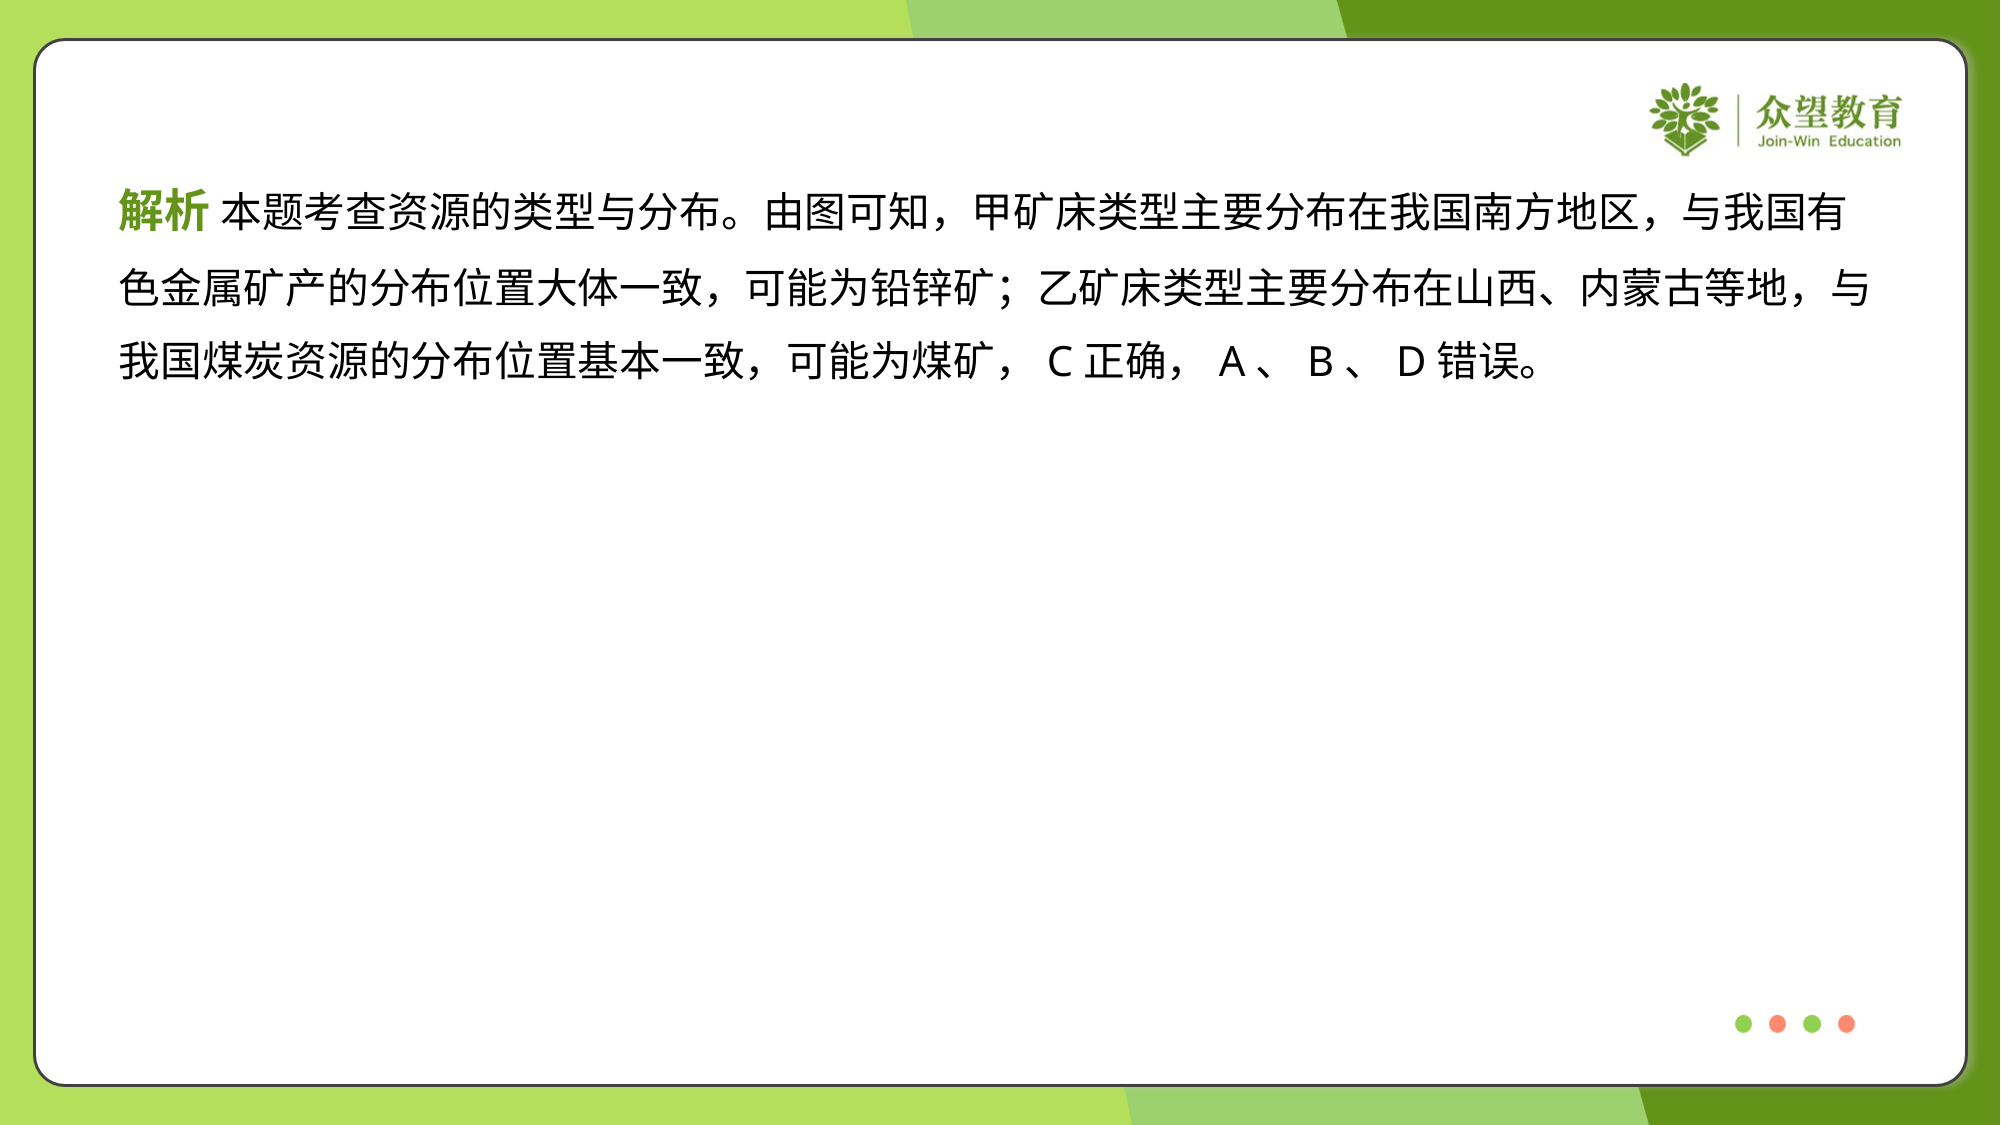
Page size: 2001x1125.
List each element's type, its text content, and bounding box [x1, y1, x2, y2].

text_box 解析 本题考查资源的类型与分布。由图可知，甲矿床类型主要分布在我国南方地区，与我国有 色金属矿产的分布位置大体一致，可能为铅锌矿；乙矿床类型主要分布在山西、内蒙古等地，与 我国煤炭资源的分布位置基本一致，可能为煤矿，C正确，A、B、D错误。 [118, 159, 1883, 377]
picture [0, 0, 2000, 1125]
